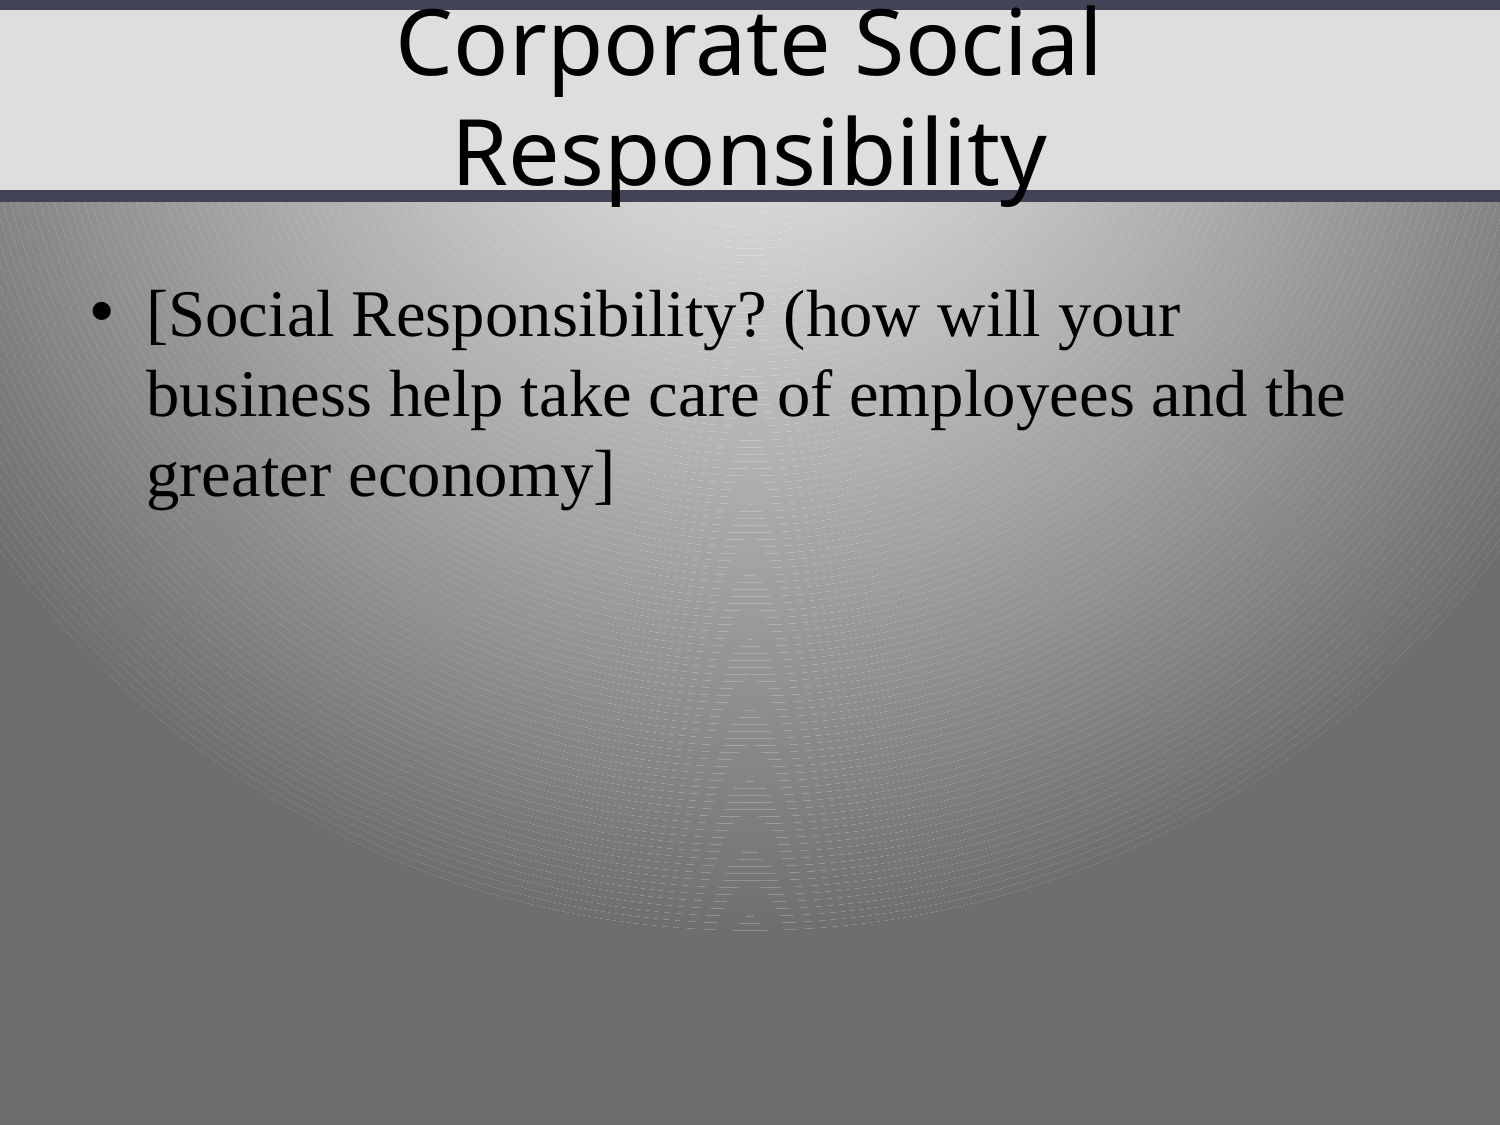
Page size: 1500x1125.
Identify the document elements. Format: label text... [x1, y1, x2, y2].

list [Social Responsibility? (how will your business help take care of employees and the greater economy] [75, 262, 1425, 1005]
title Corporate Social Responsibility [75, 0, 1425, 188]
